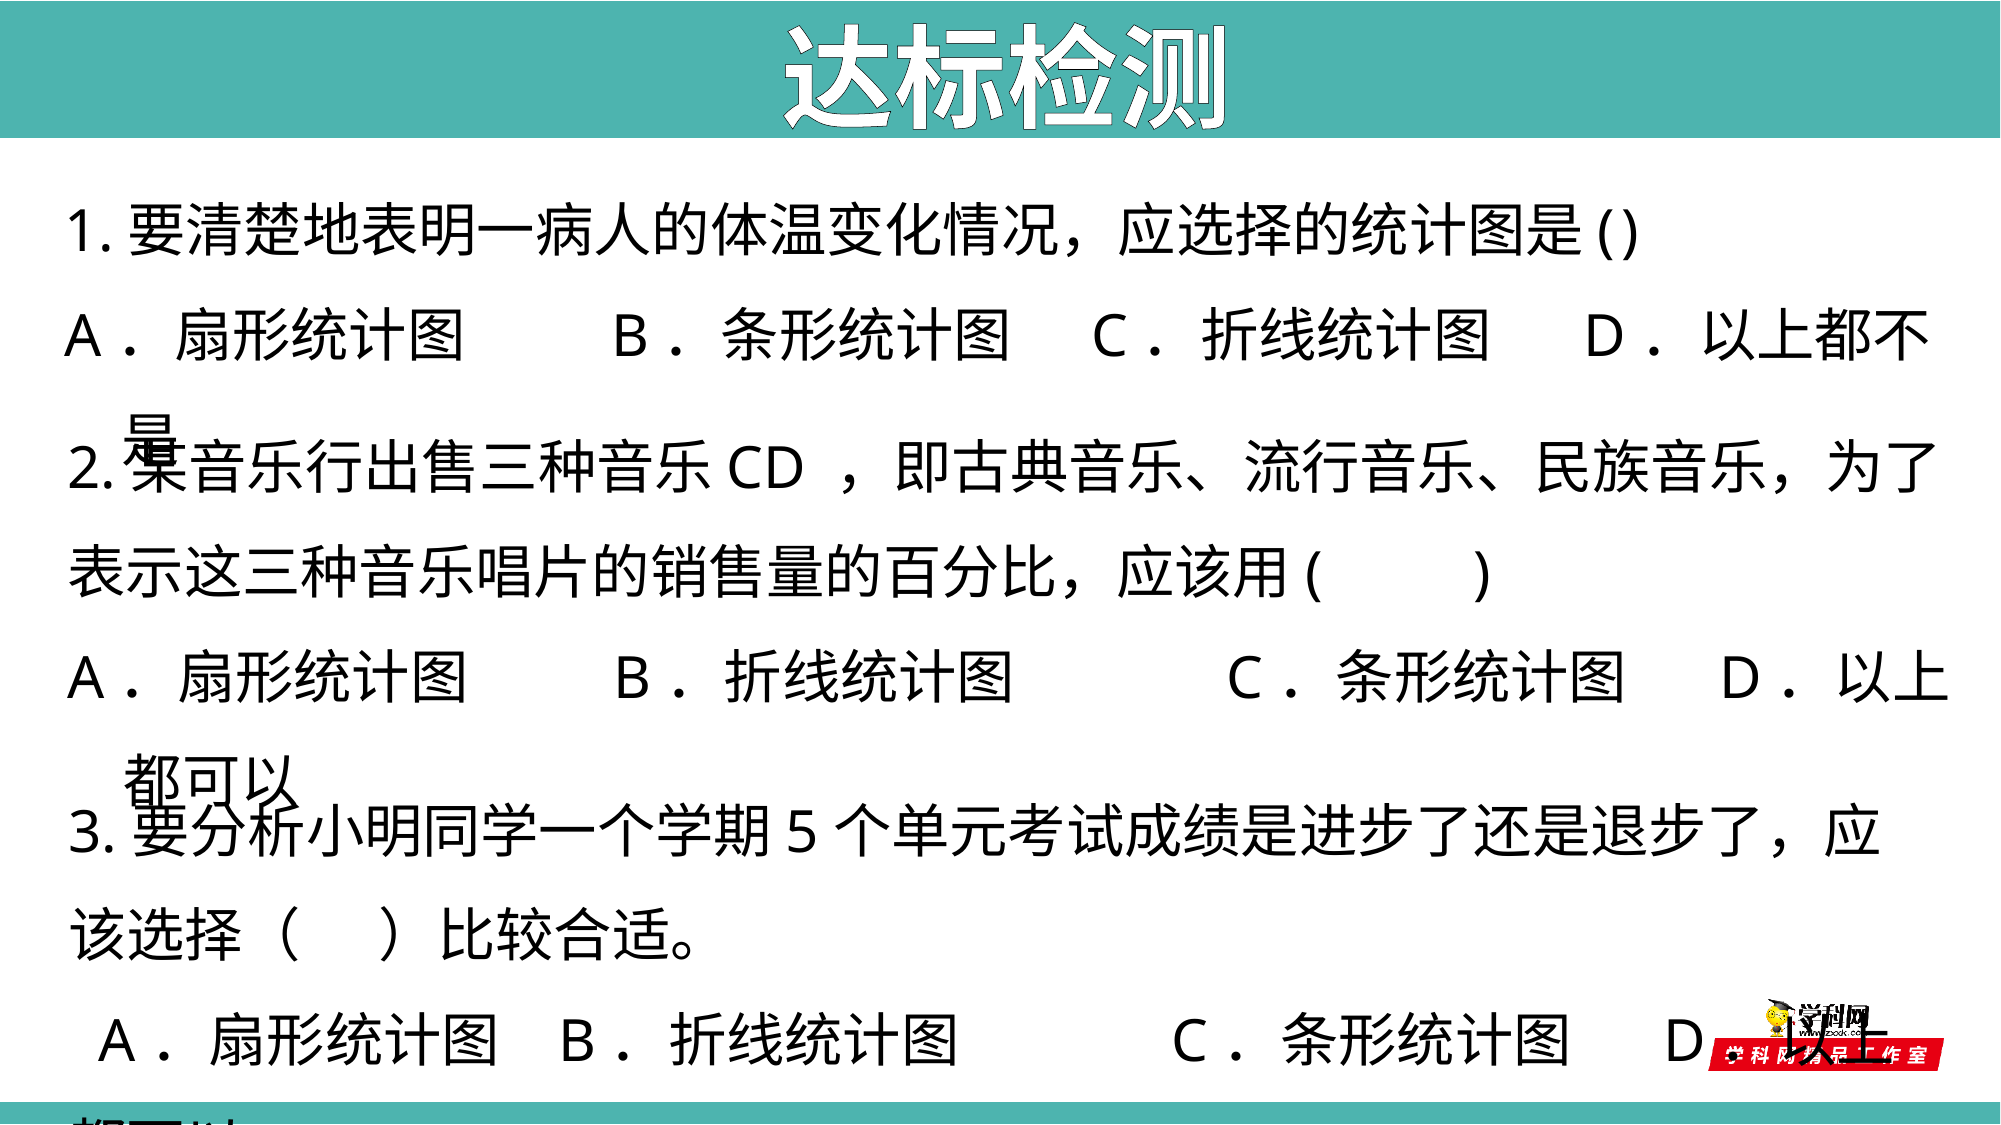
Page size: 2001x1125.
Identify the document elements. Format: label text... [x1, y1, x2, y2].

text_box 1.要清楚地表明一病人的体温变化情况，应选择的统计图是( ) A．扇形统计图 B．条形统计图 C．折线统计图 D．以上都不是 [49, 150, 2000, 481]
text_box 达标检测 [765, 0, 1247, 150]
picture [0, 1, 2001, 1124]
text_box 3.要分析小明同学一个学期5个单元考试成绩是进步了还是退步了，应该选择（ ）比较合适。 A．扇形统计图 B．折线统计图 C．条形统计图 D．以上都可以 [62, 752, 1913, 1041]
text_box 2.某音乐行出售三种音乐CD ，即古典音乐、流行音乐、民族音乐，为了 表示这三种音乐唱片的销售量的百分比，应该用( ) A．扇形统计图 B．折线统计图 C．条形统计图 D．以上都可以 [52, 387, 1988, 822]
